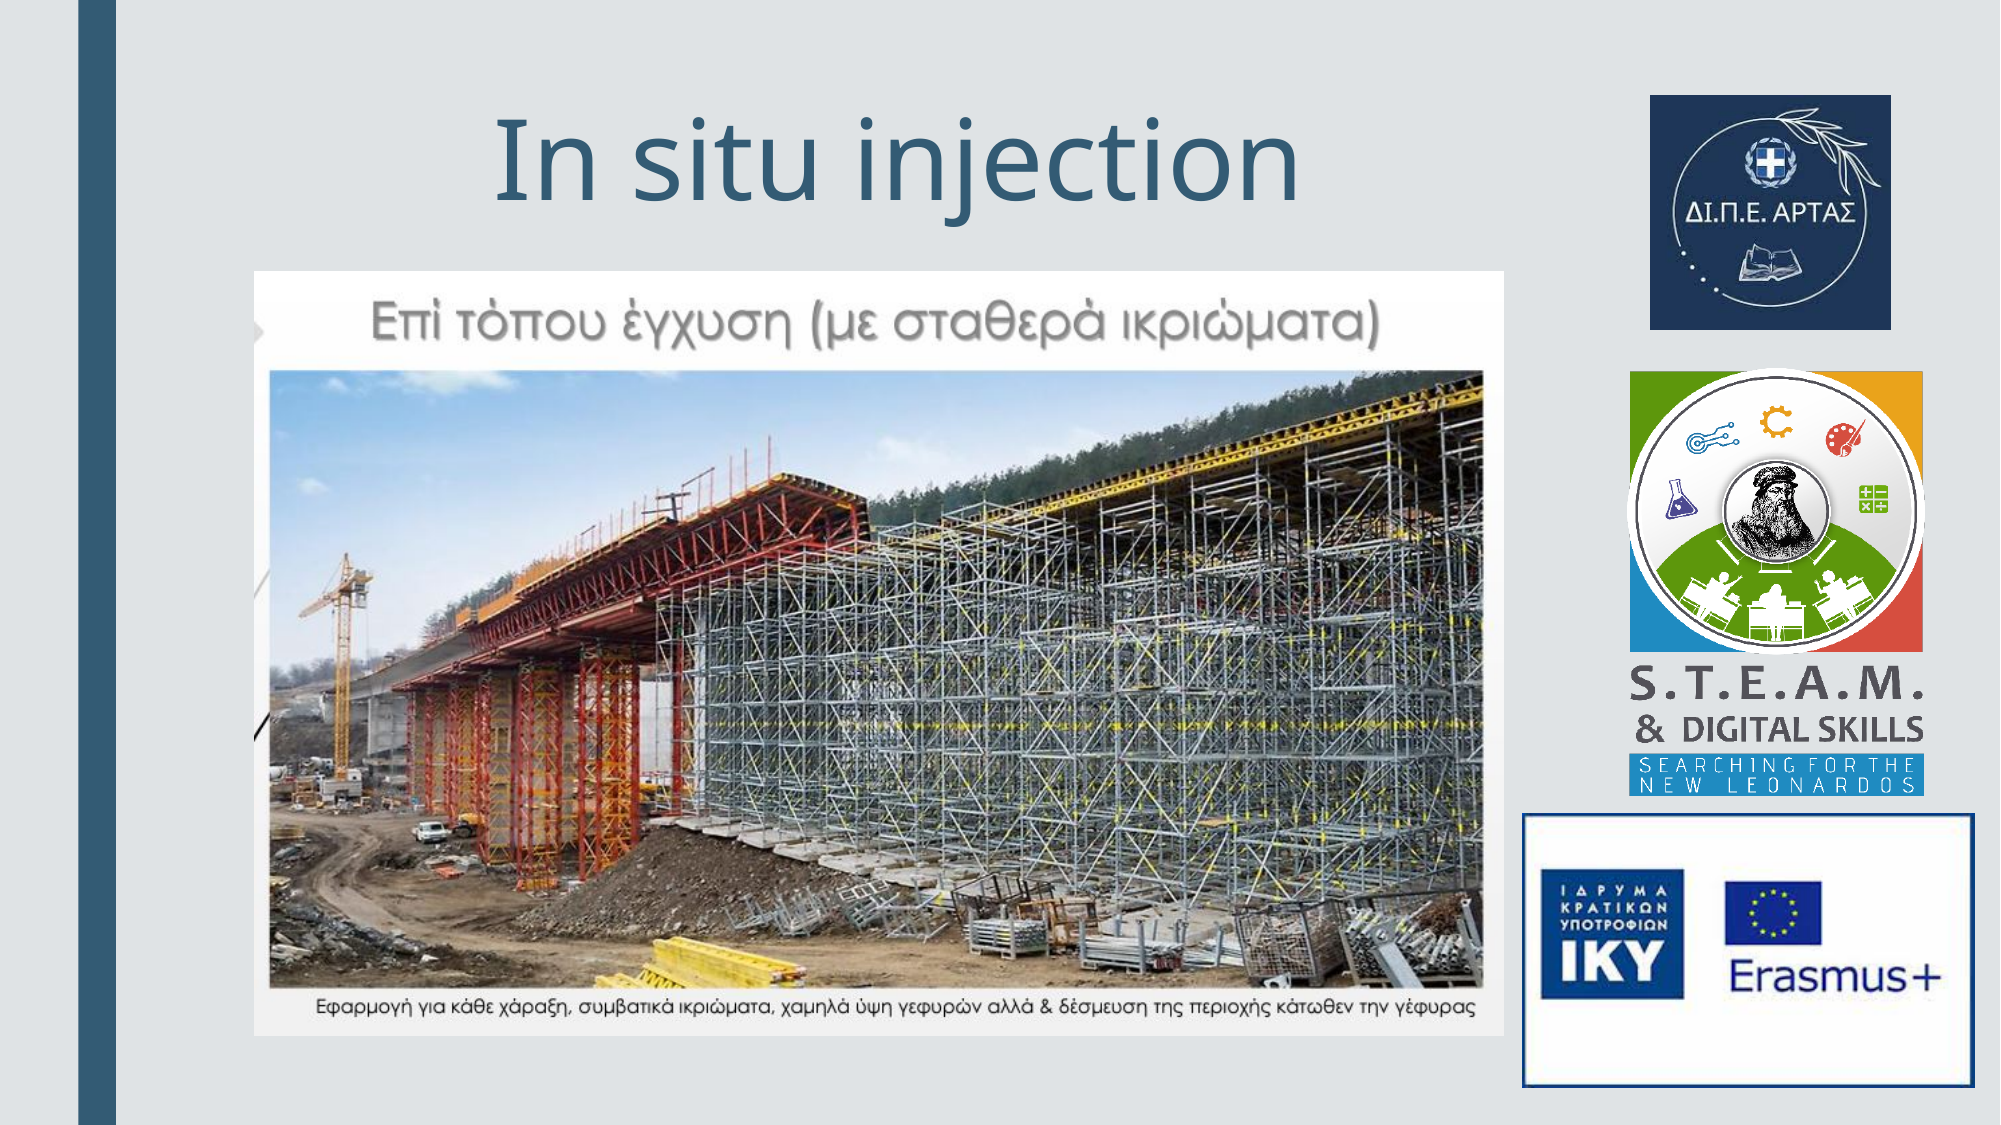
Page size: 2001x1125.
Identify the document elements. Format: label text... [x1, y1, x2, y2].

picture [1650, 95, 1891, 330]
picture [1522, 813, 1975, 1088]
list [254, 271, 1504, 1036]
picture [1627, 368, 1925, 796]
title In situ injection [320, 96, 1480, 216]
